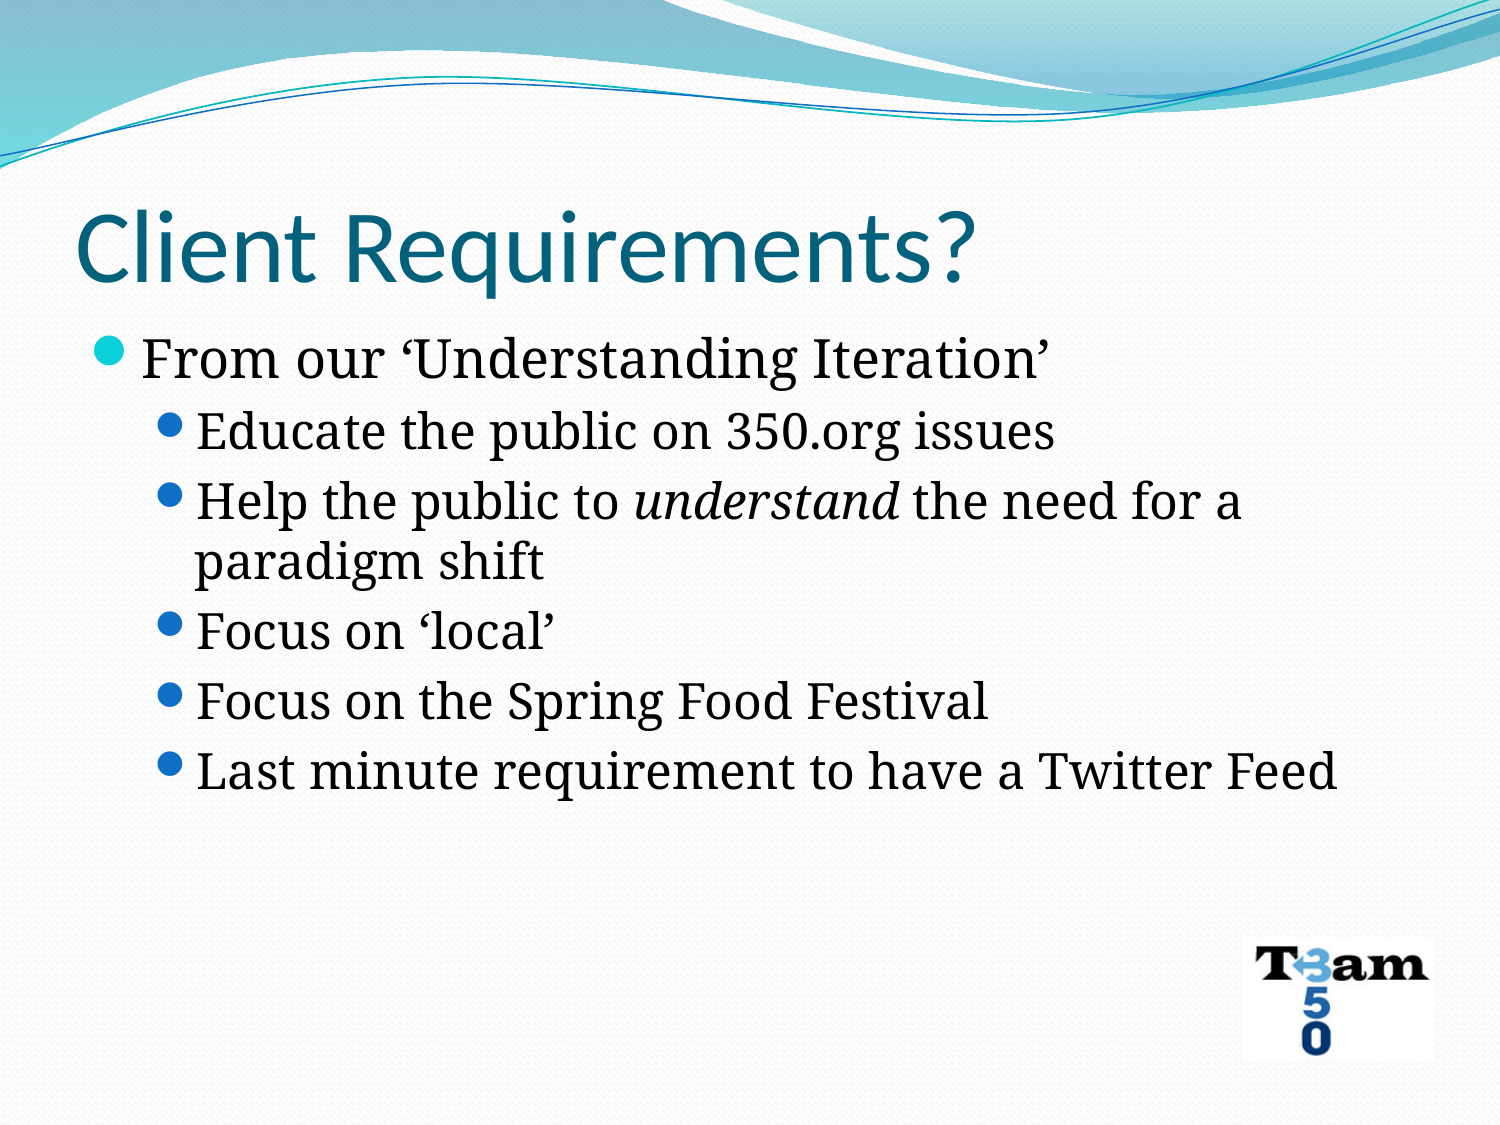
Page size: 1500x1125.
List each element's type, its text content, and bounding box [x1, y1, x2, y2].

picture [1241, 937, 1435, 1061]
list From our ‘Understanding Iteration’ Educate the public on 350.org issues Help the public to understand the need for a paradigm shift Focus on ‘local’ Focus on the Spring Food Festival Last minute requirement to have a Twitter Feed [75, 317, 1425, 1038]
title Client Requirements? [75, 115, 1425, 303]
